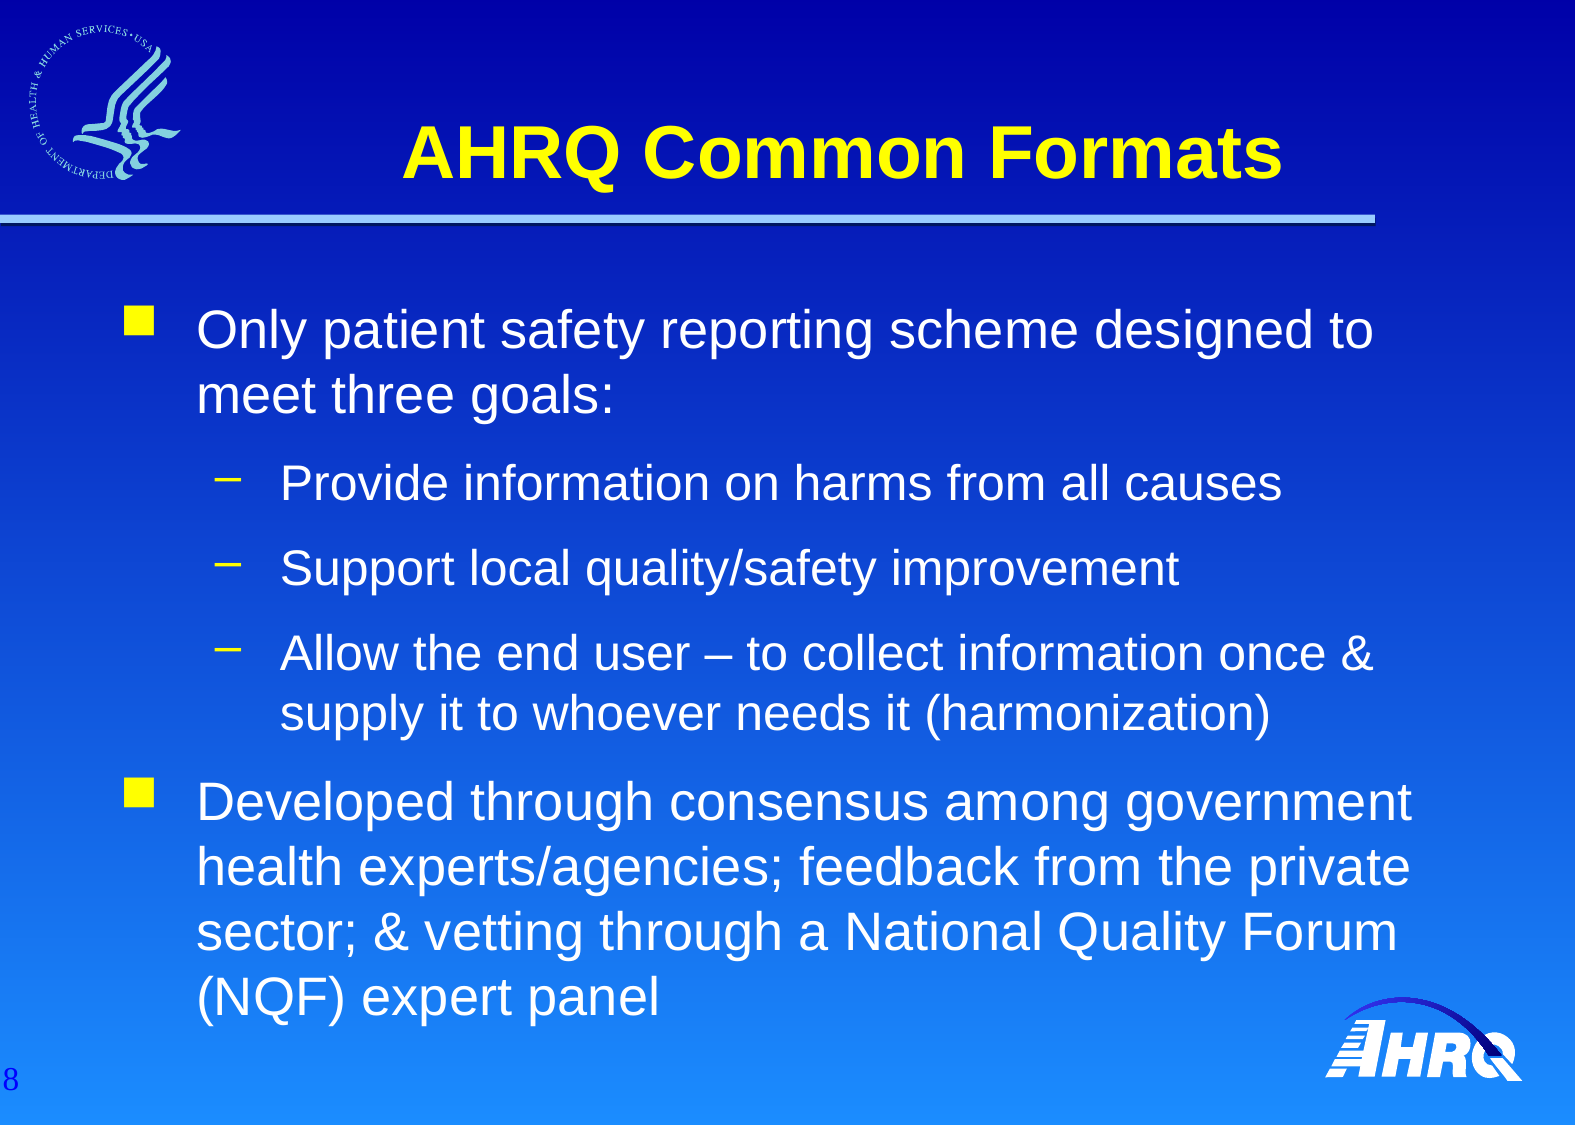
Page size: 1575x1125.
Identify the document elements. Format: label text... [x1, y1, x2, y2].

list Only patient safety reporting scheme designed to meet three goals: Provide information on harms from all causes Support local quality/safety improvement Allow the end user – to collect information once & supply it to whoever needs it (harmonization) Developed through consensus among government health experts/agencies; feedback from the private sector; & vetting through a National Quality Forum (NQF) expert panel [104, 286, 1483, 763]
title AHRQ Common Formats [203, 56, 1483, 202]
